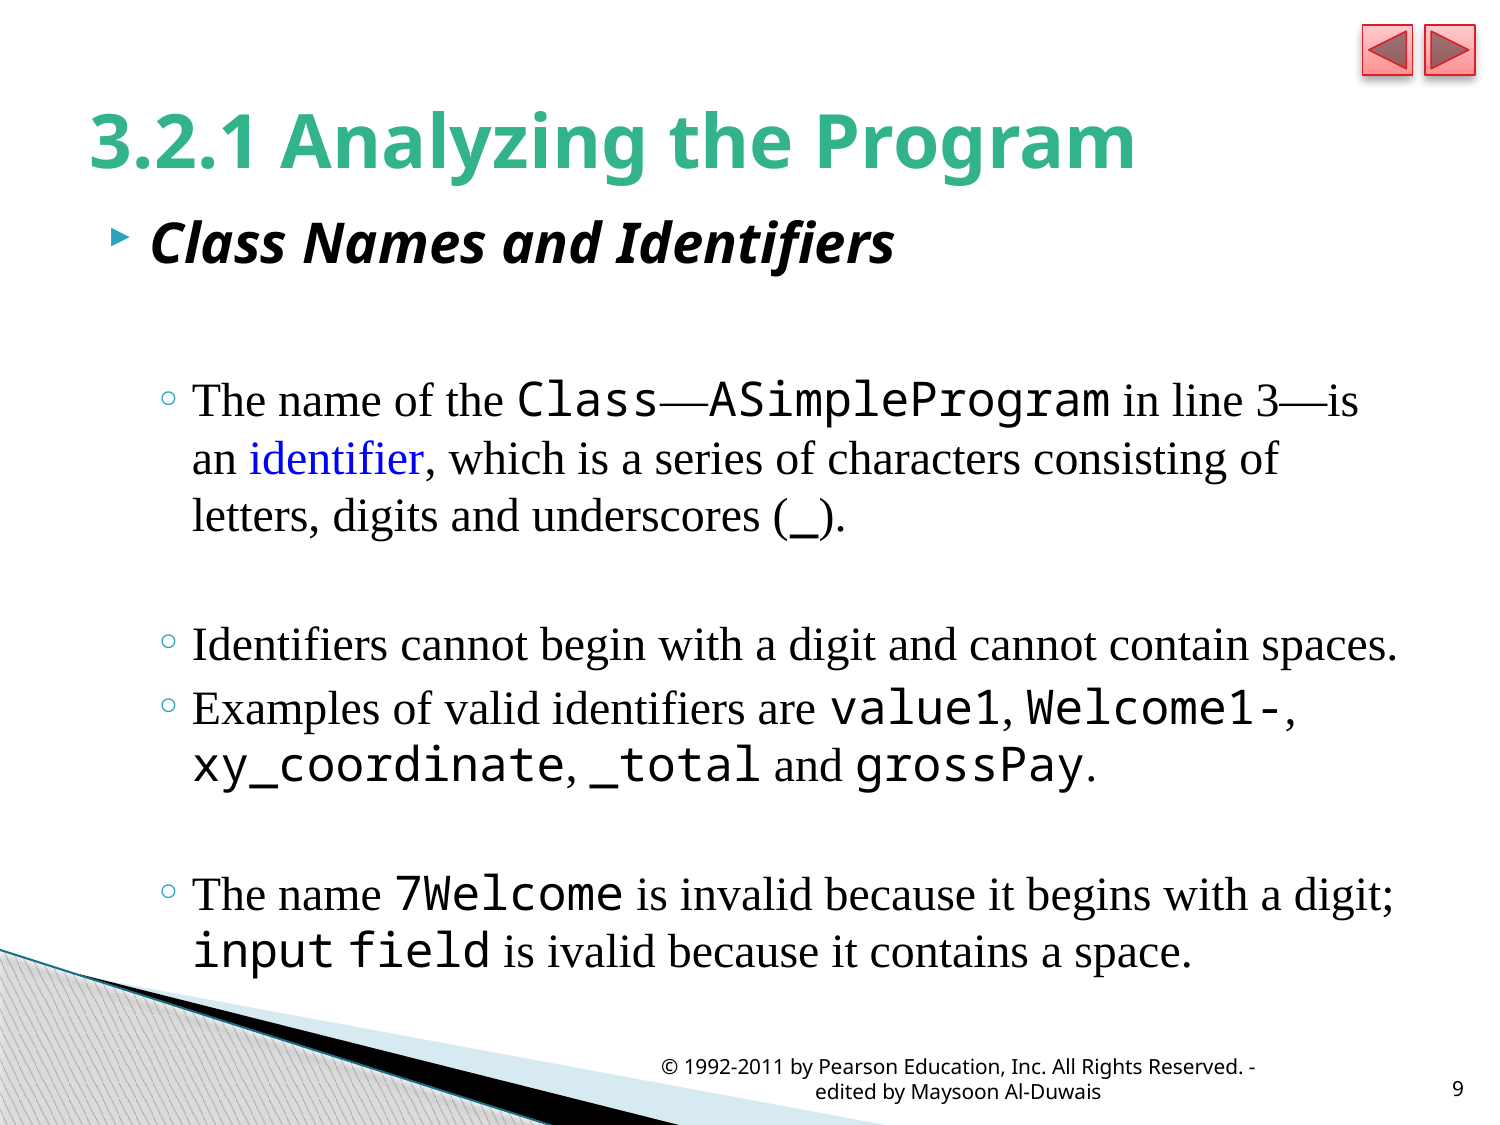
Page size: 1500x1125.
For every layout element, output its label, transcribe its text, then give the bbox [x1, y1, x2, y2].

list Class Names and Identifiers The name of the Class—ASimpleProgram in line 3—is an identifier, which is a series of characters consisting of letters, digits and underscores (_). Identifiers cannot begin with a digit and cannot contain spaces. Examples of valid identifiers are value1, Welcome1-, xy_coordinate, _total and grossPay. The name 7Welcome is invalid because it begins with a digit; input field is ivalid because it contains a space. [74, 199, 1426, 943]
footer © 1992-2011 by Pearson Education, Inc. All Rights Reserved. - edited by Maysoon Al-Duwais [612, 1051, 1305, 1112]
title 3.2.1 Analyzing the Program [75, 45, 1425, 199]
slide_number 9 [1418, 1051, 1479, 1112]
